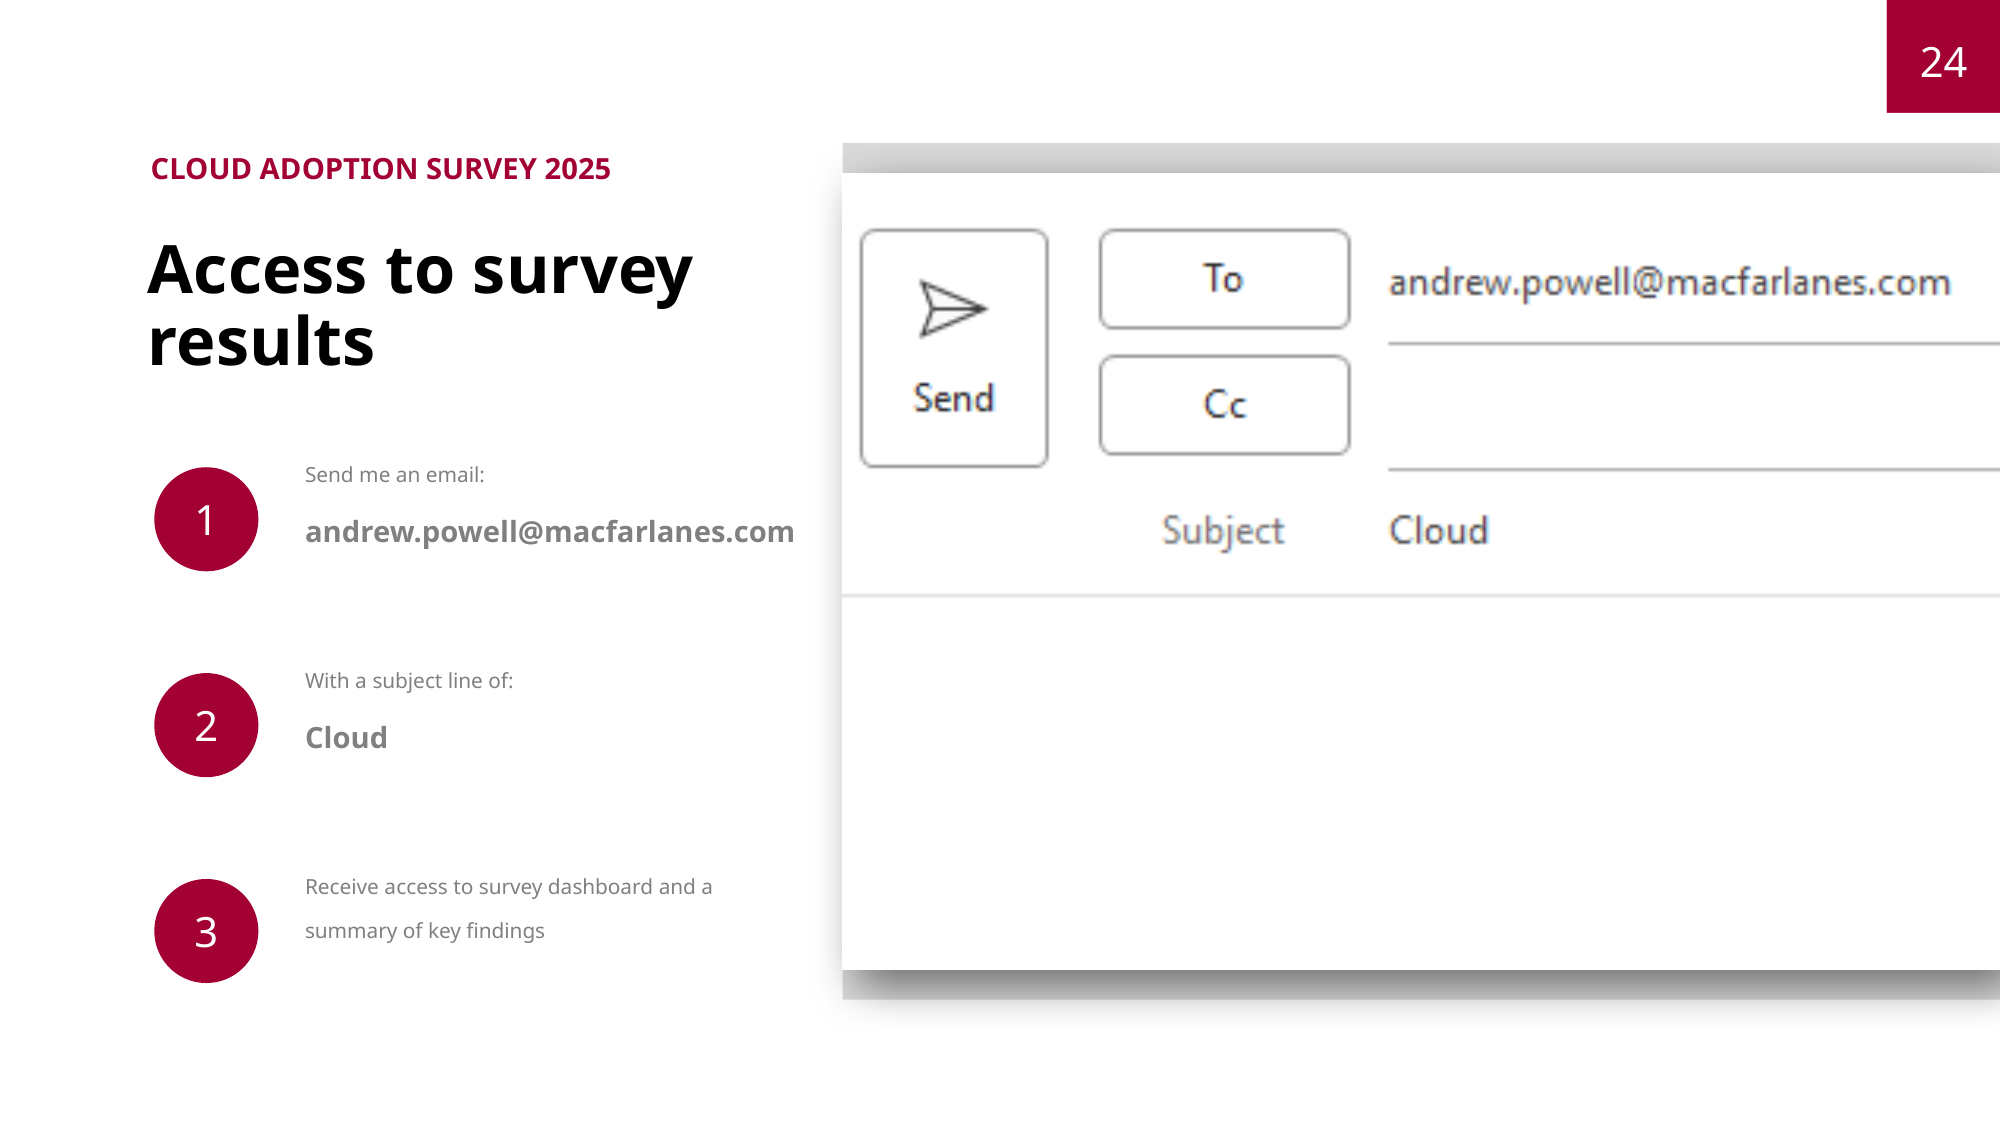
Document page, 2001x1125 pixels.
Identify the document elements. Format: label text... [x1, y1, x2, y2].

text_box Access to survey results [133, 229, 743, 388]
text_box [153, 846, 743, 984]
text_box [153, 435, 842, 572]
text_box CLOUD ADOPTION SURVEY 2025 [135, 142, 743, 193]
picture [842, 173, 2000, 970]
list 24 [1884, 9, 1968, 113]
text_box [153, 641, 743, 778]
